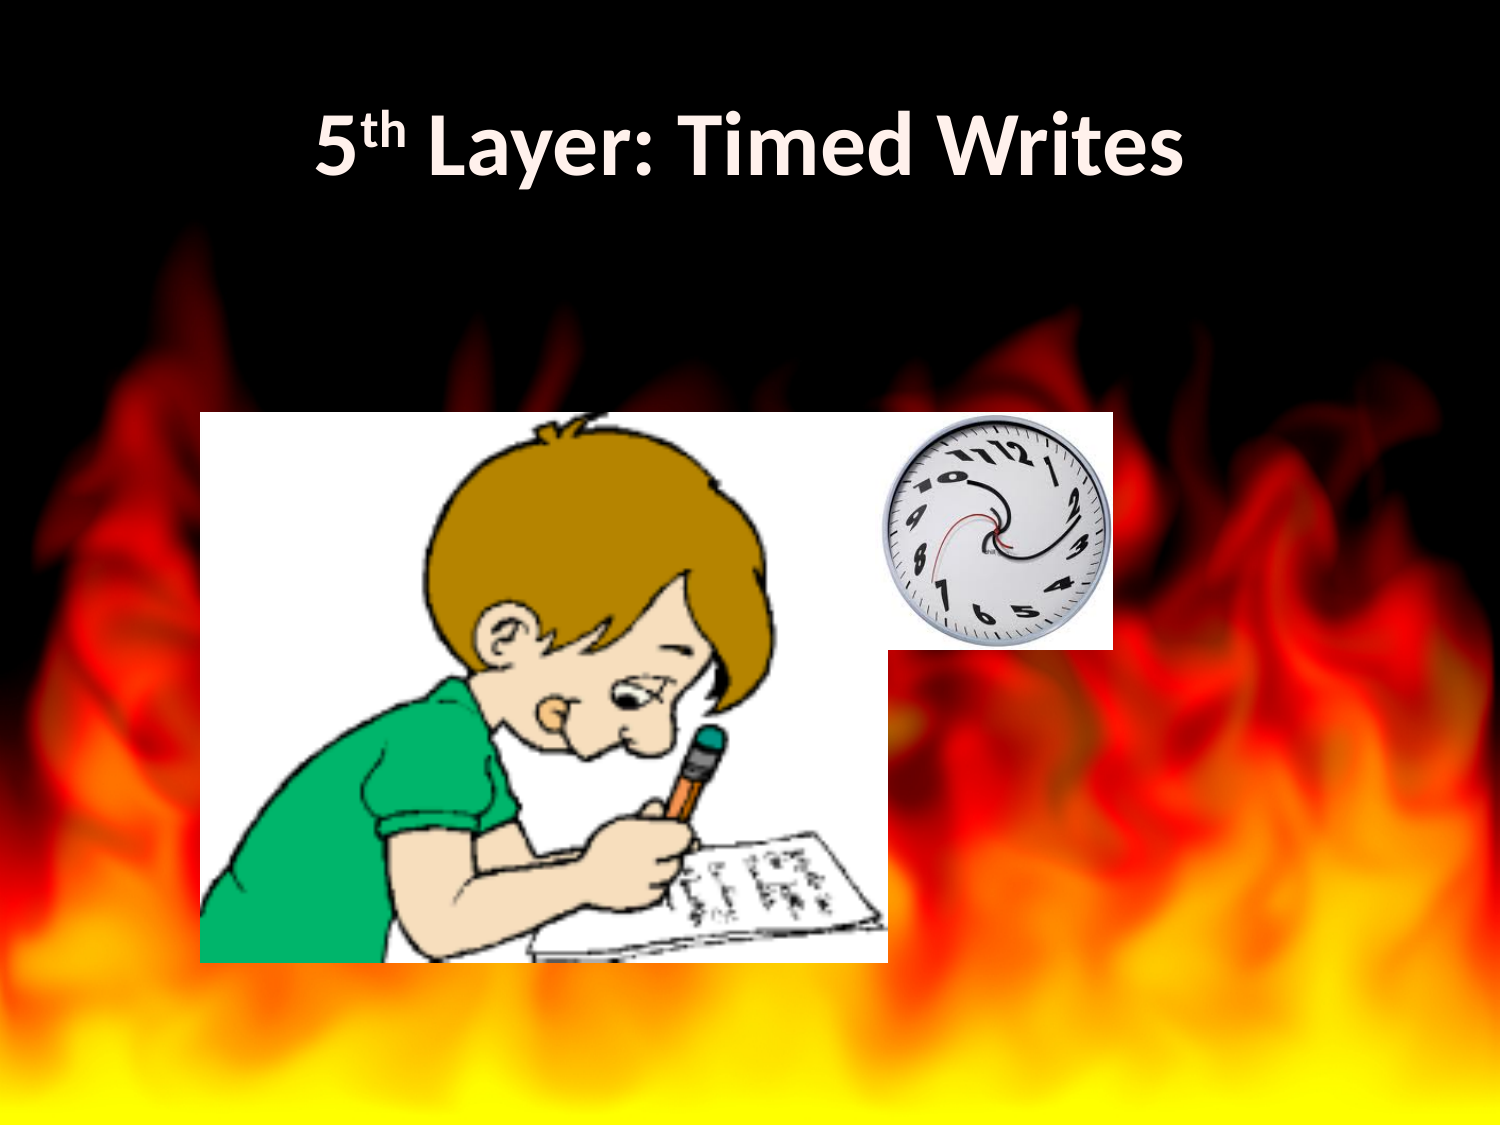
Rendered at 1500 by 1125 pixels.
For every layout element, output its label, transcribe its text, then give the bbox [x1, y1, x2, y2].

picture [0, 0, 1500, 1125]
title 5th Layer: Timed Writes [75, 45, 1425, 233]
